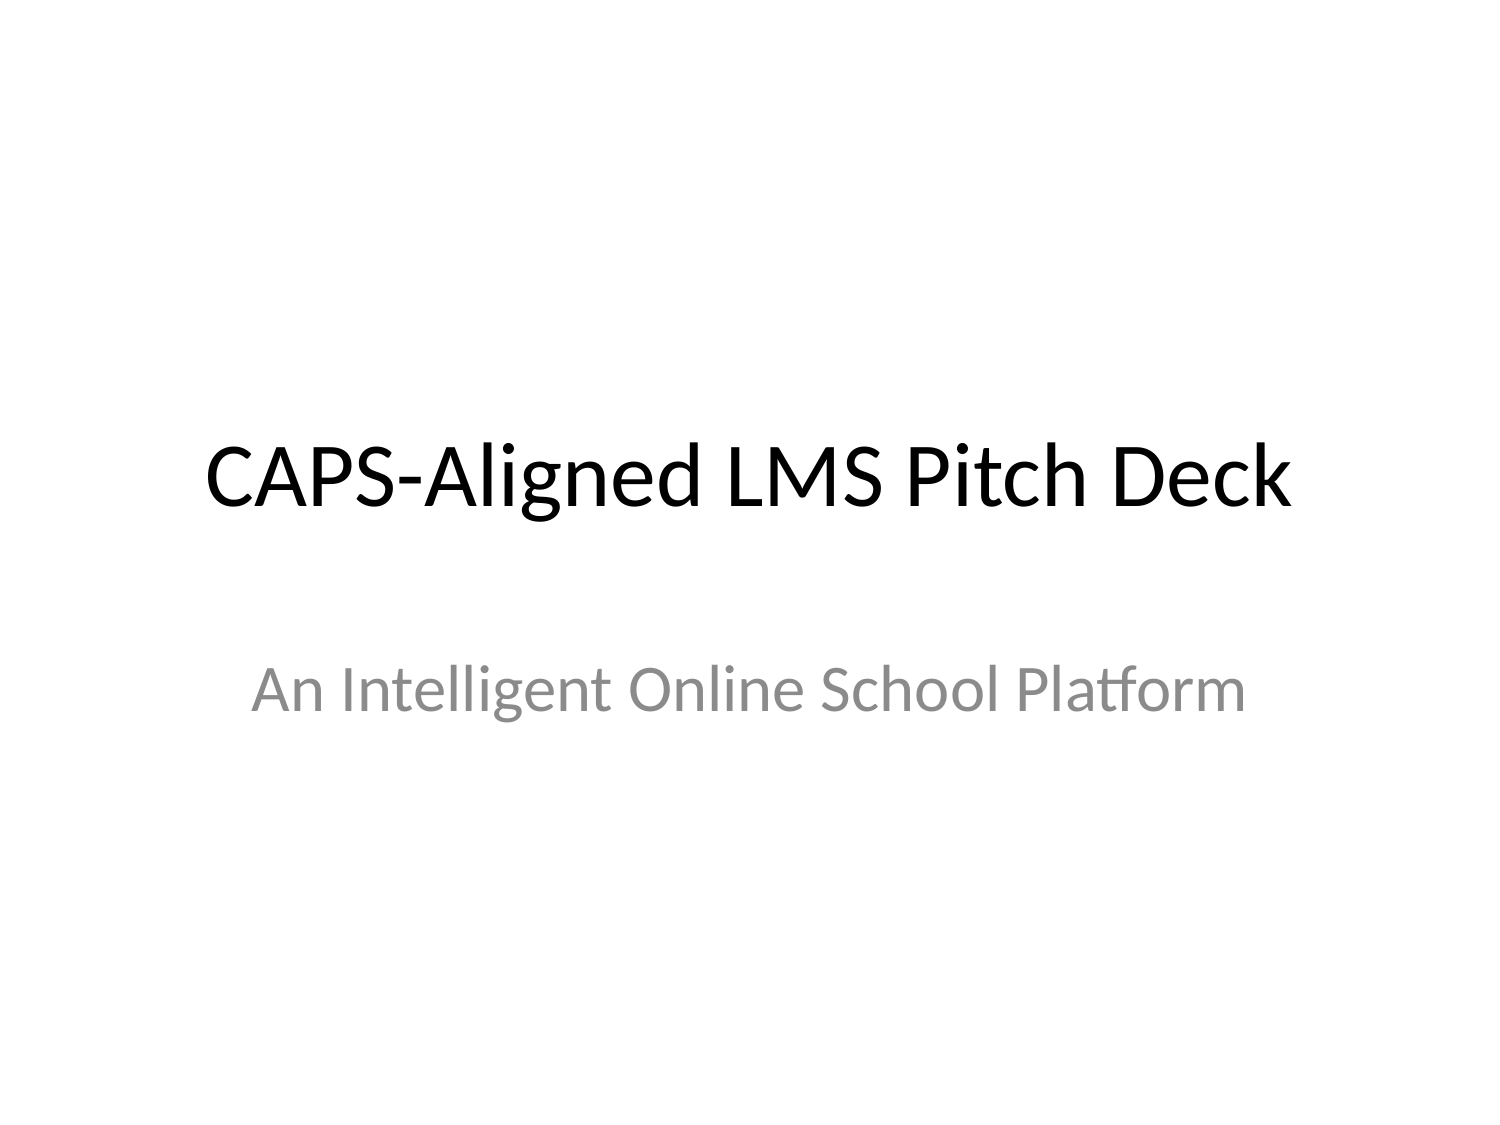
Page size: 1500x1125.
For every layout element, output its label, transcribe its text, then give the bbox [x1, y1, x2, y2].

subtitle An Intelligent Online School Platform [225, 637, 1275, 925]
title CAPS-Aligned LMS Pitch Deck [112, 349, 1388, 591]
